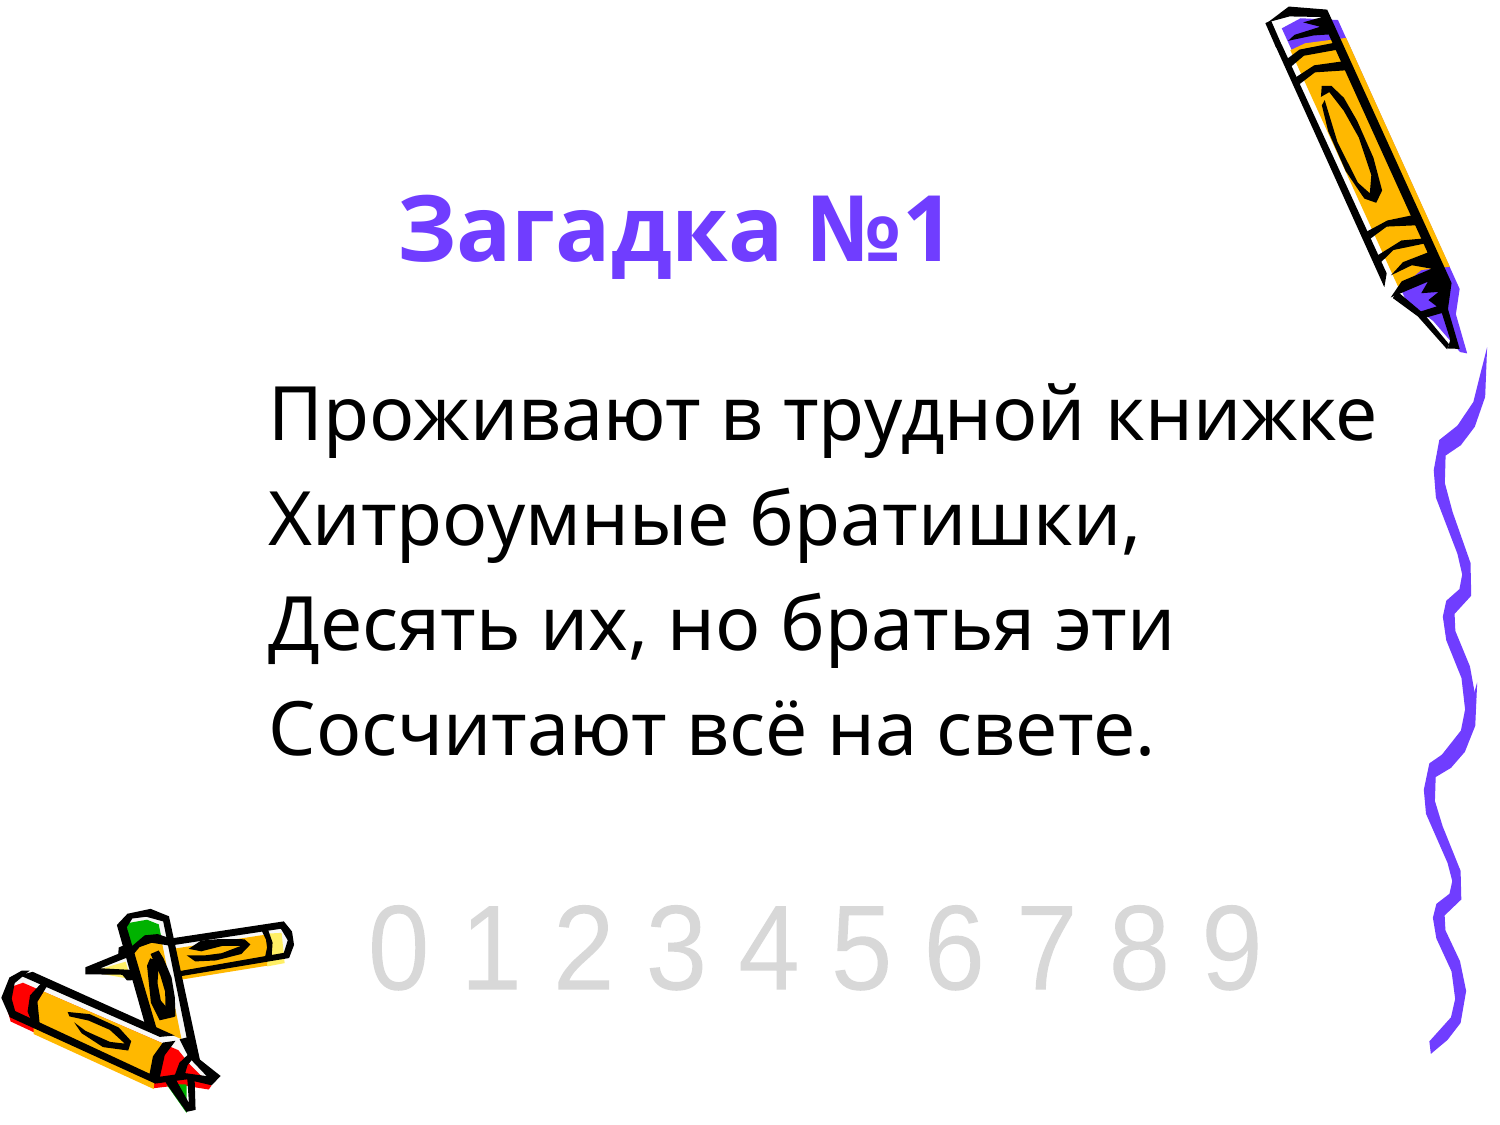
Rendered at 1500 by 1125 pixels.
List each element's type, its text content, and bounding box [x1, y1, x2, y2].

list Проживают в трудной книжке Хитроумные братишки, Десять их, но братья эти Сосчитают всё на свете. [253, 262, 1448, 1006]
title Загадка №1 [112, 24, 1240, 288]
